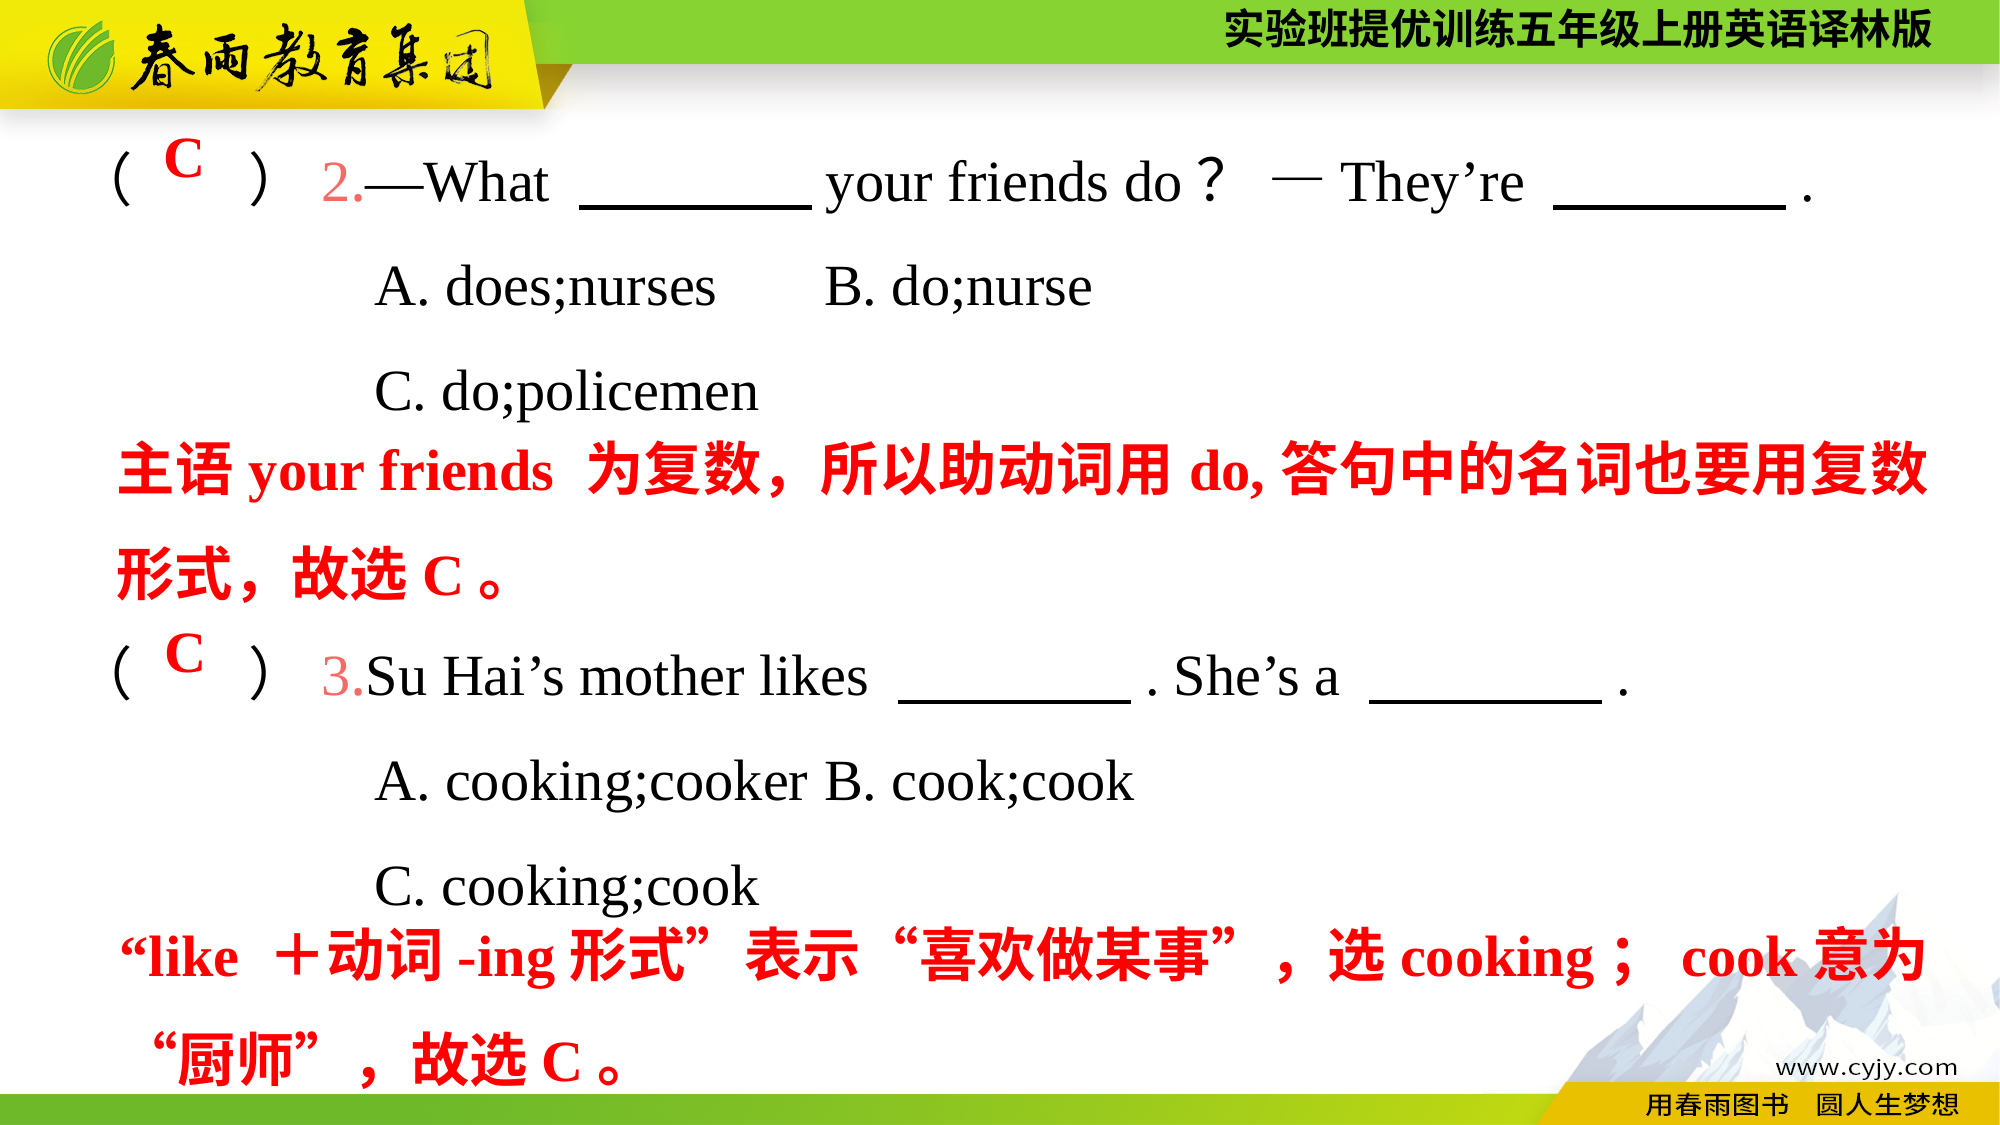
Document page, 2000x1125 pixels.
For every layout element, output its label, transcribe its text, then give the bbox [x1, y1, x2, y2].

text_box “like ＋动词-ing形式”表示“喜欢做某事”，选cooking；cook意为“厨师”，故选C。 [105, 875, 1944, 1100]
text_box 主语your friends 为复数，所以助动词用do,答句中的名词也要用复数形式，故选C。 [102, 389, 1944, 615]
picture [0, 0, 2000, 1125]
text_box C [148, 112, 221, 197]
list （ ）2.—What your friends do？ —They’re . A. does;nurses B. do;nurse C. do;policemen （ ）3.Su Hai’s mother likes . She’s a . A. cooking;cooker B. cook;cook C. cooking;cook [59, 100, 1944, 934]
text_box C [149, 606, 222, 692]
